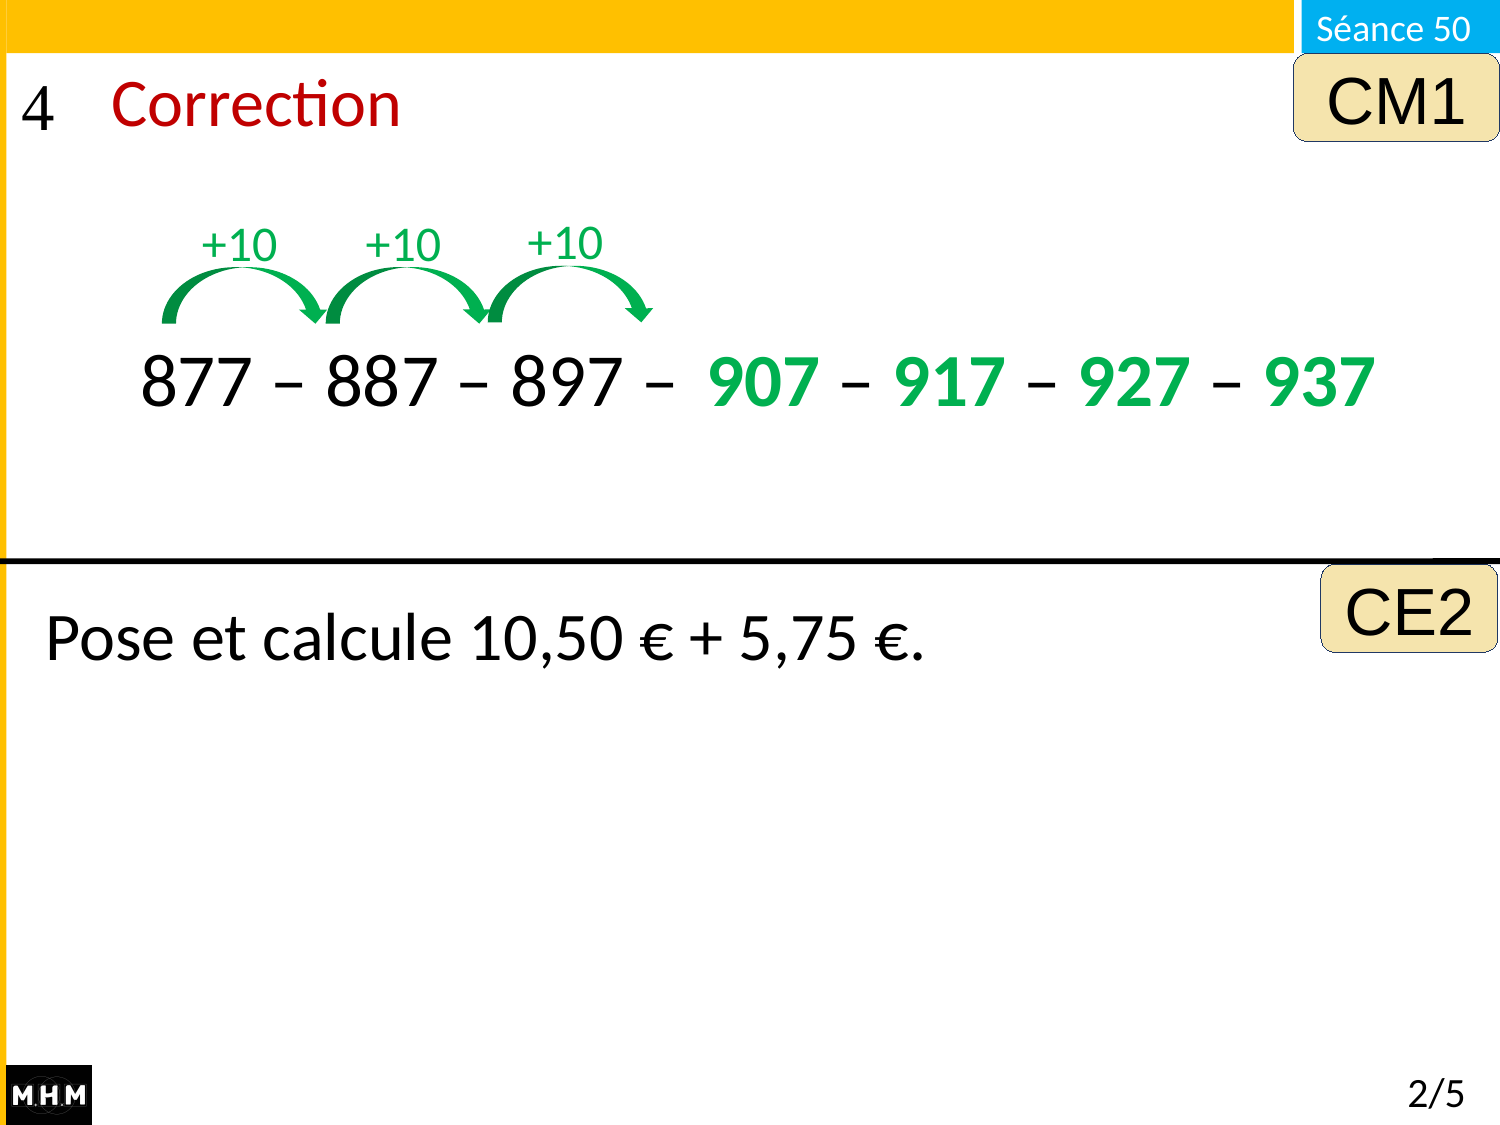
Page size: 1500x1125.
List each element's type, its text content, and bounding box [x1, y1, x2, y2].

text_box 907 – 917 – 927 – 937 [692, 323, 1399, 429]
text_box CM1 [1293, 53, 1500, 142]
picture [6, 1065, 92, 1125]
text_box Pose et calcule 10,50 € + 5,75 €. [30, 594, 1325, 683]
text_box CE2 [1320, 564, 1498, 653]
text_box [487, 202, 656, 323]
text_box 877 – 887 – 897 – … – … – … – … [125, 323, 692, 429]
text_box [161, 203, 324, 324]
title Correction [96, 60, 1391, 150]
list 2/5 [1373, 1064, 1500, 1125]
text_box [325, 203, 484, 324]
